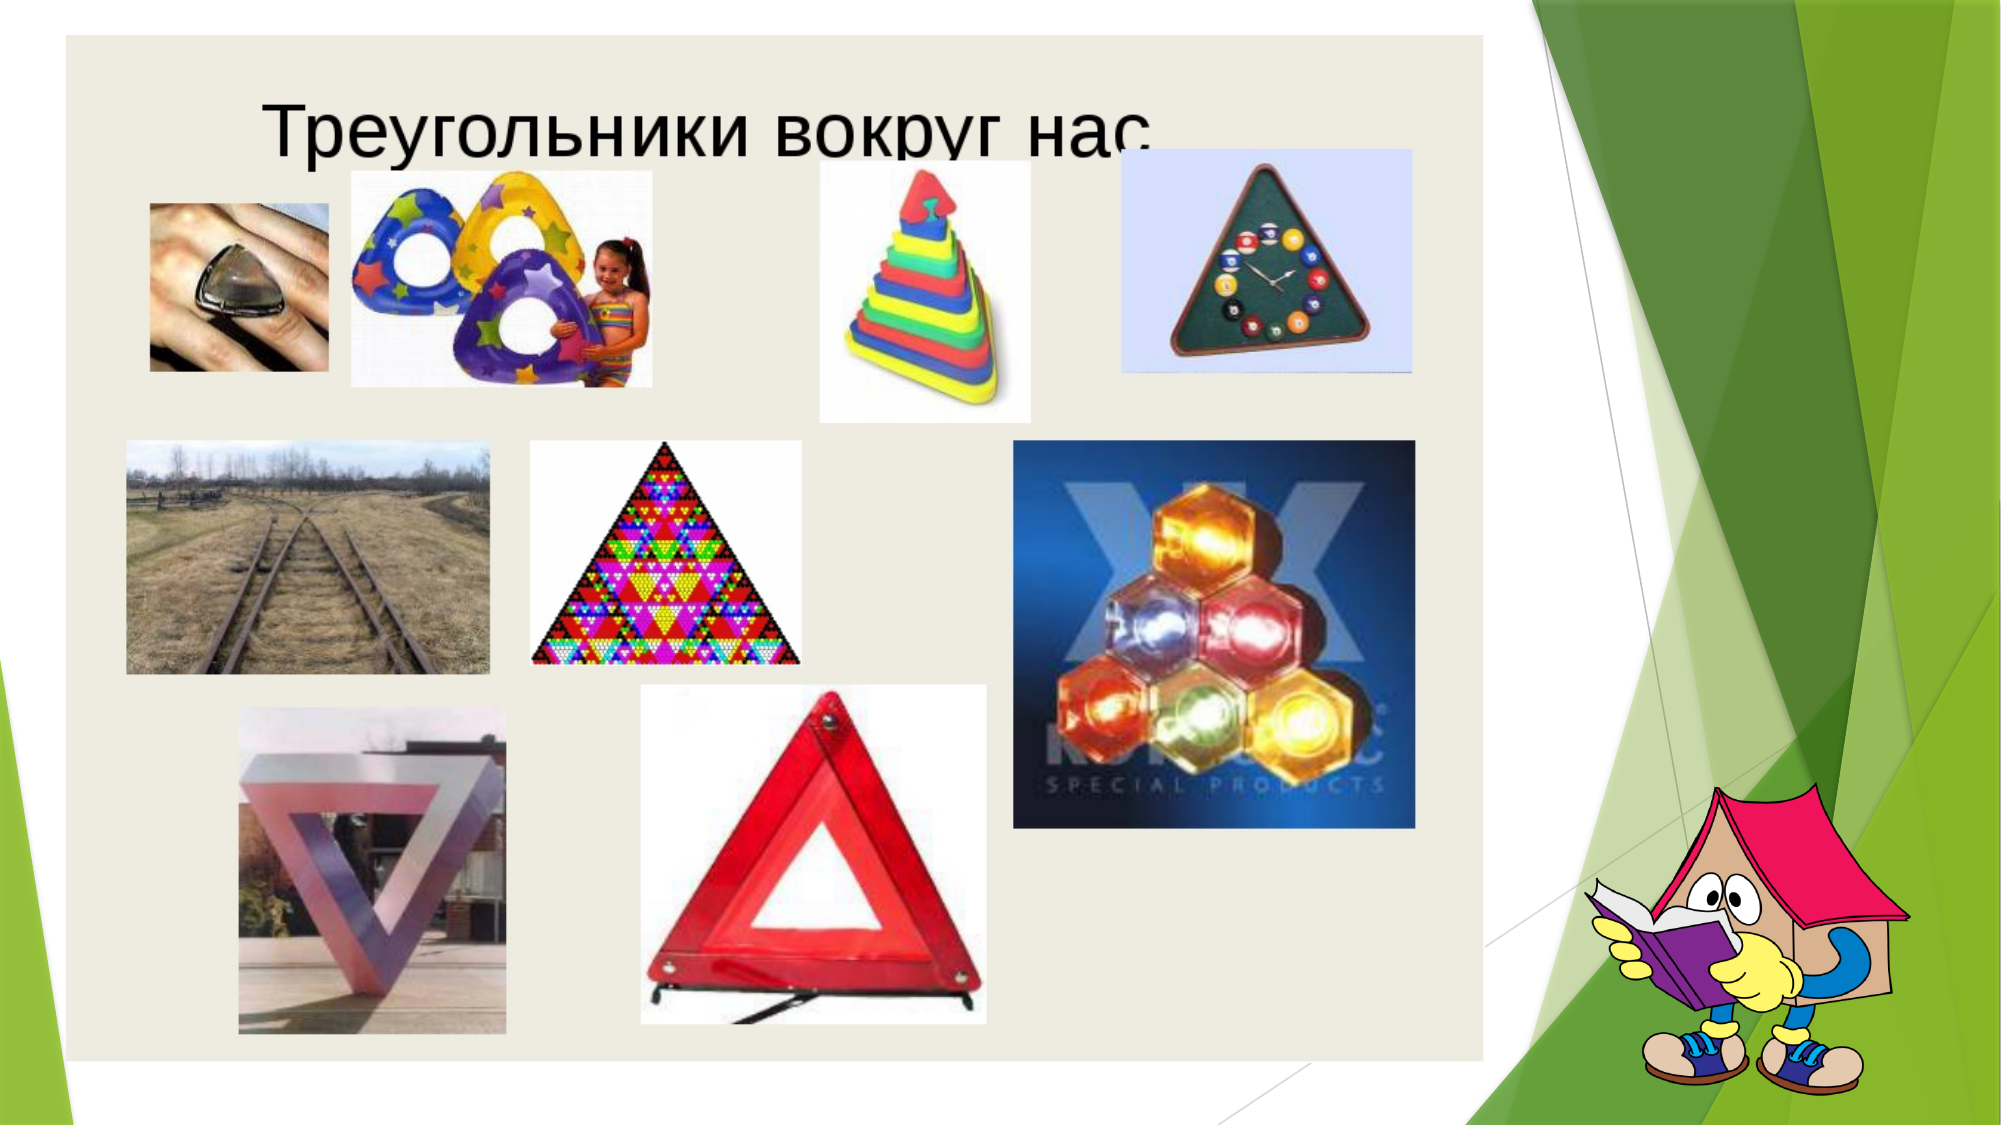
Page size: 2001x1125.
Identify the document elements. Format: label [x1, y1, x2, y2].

picture [1578, 777, 1918, 1108]
picture [65, 35, 1486, 1064]
